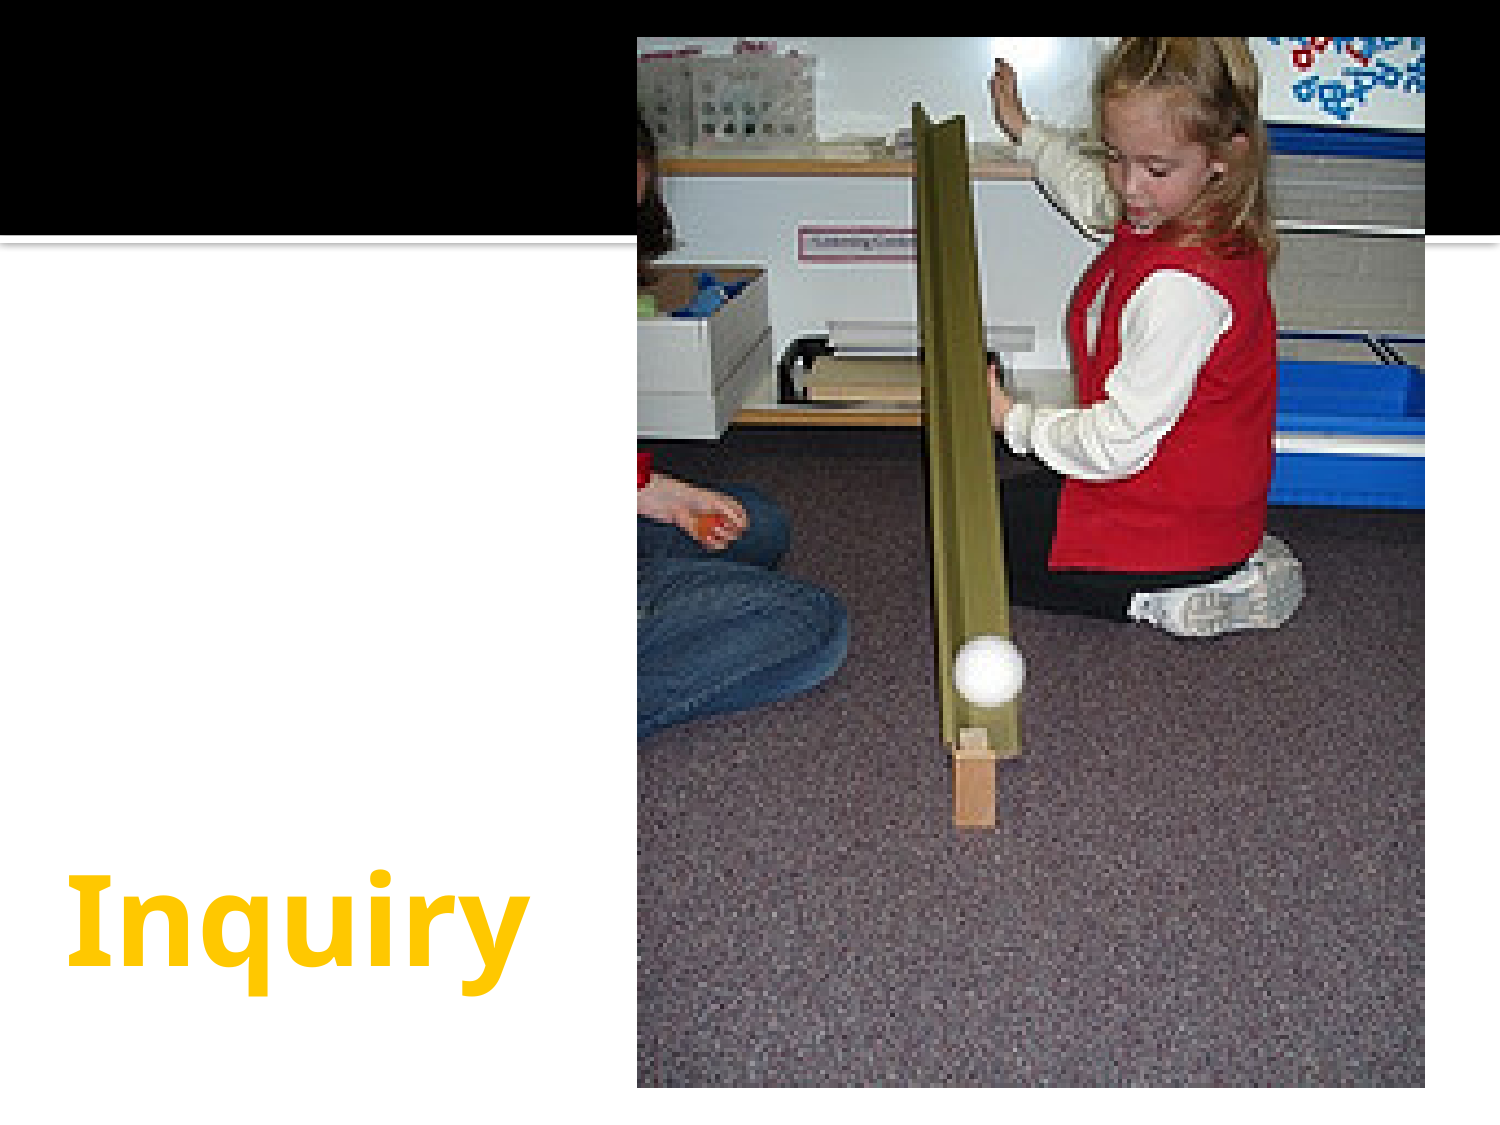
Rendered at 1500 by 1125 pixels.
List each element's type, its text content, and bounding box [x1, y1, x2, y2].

title Inquiry [49, 787, 626, 1044]
picture [637, 37, 1425, 1088]
